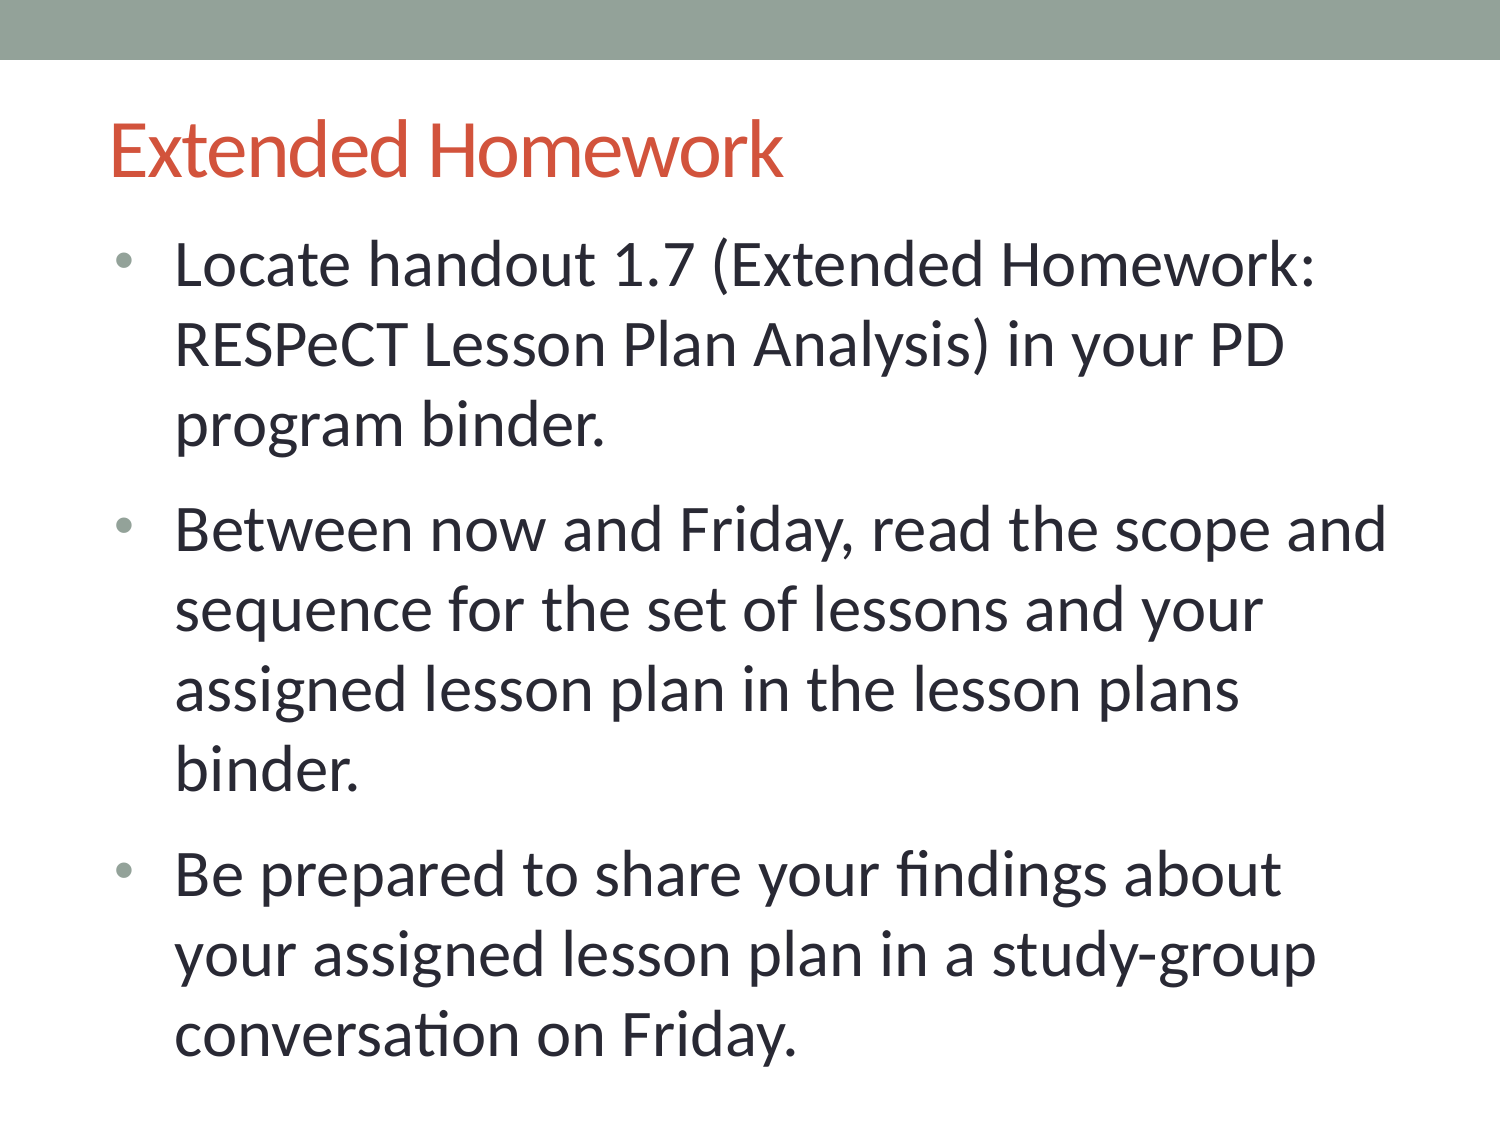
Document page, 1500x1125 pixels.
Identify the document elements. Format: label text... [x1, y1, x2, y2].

title Extended Homework [75, 62, 1425, 225]
list Locate handout 1.7 (Extended Homework: RESPeCT Lesson Plan Analysis) in your PD program binder. Between now and Friday, read the scope and sequence for the set of lessons and your assigned lesson plan in the lesson plans binder. Be prepared to share your findings about your assigned lesson plan in a study-group conversation on Friday. [99, 212, 1463, 1063]
